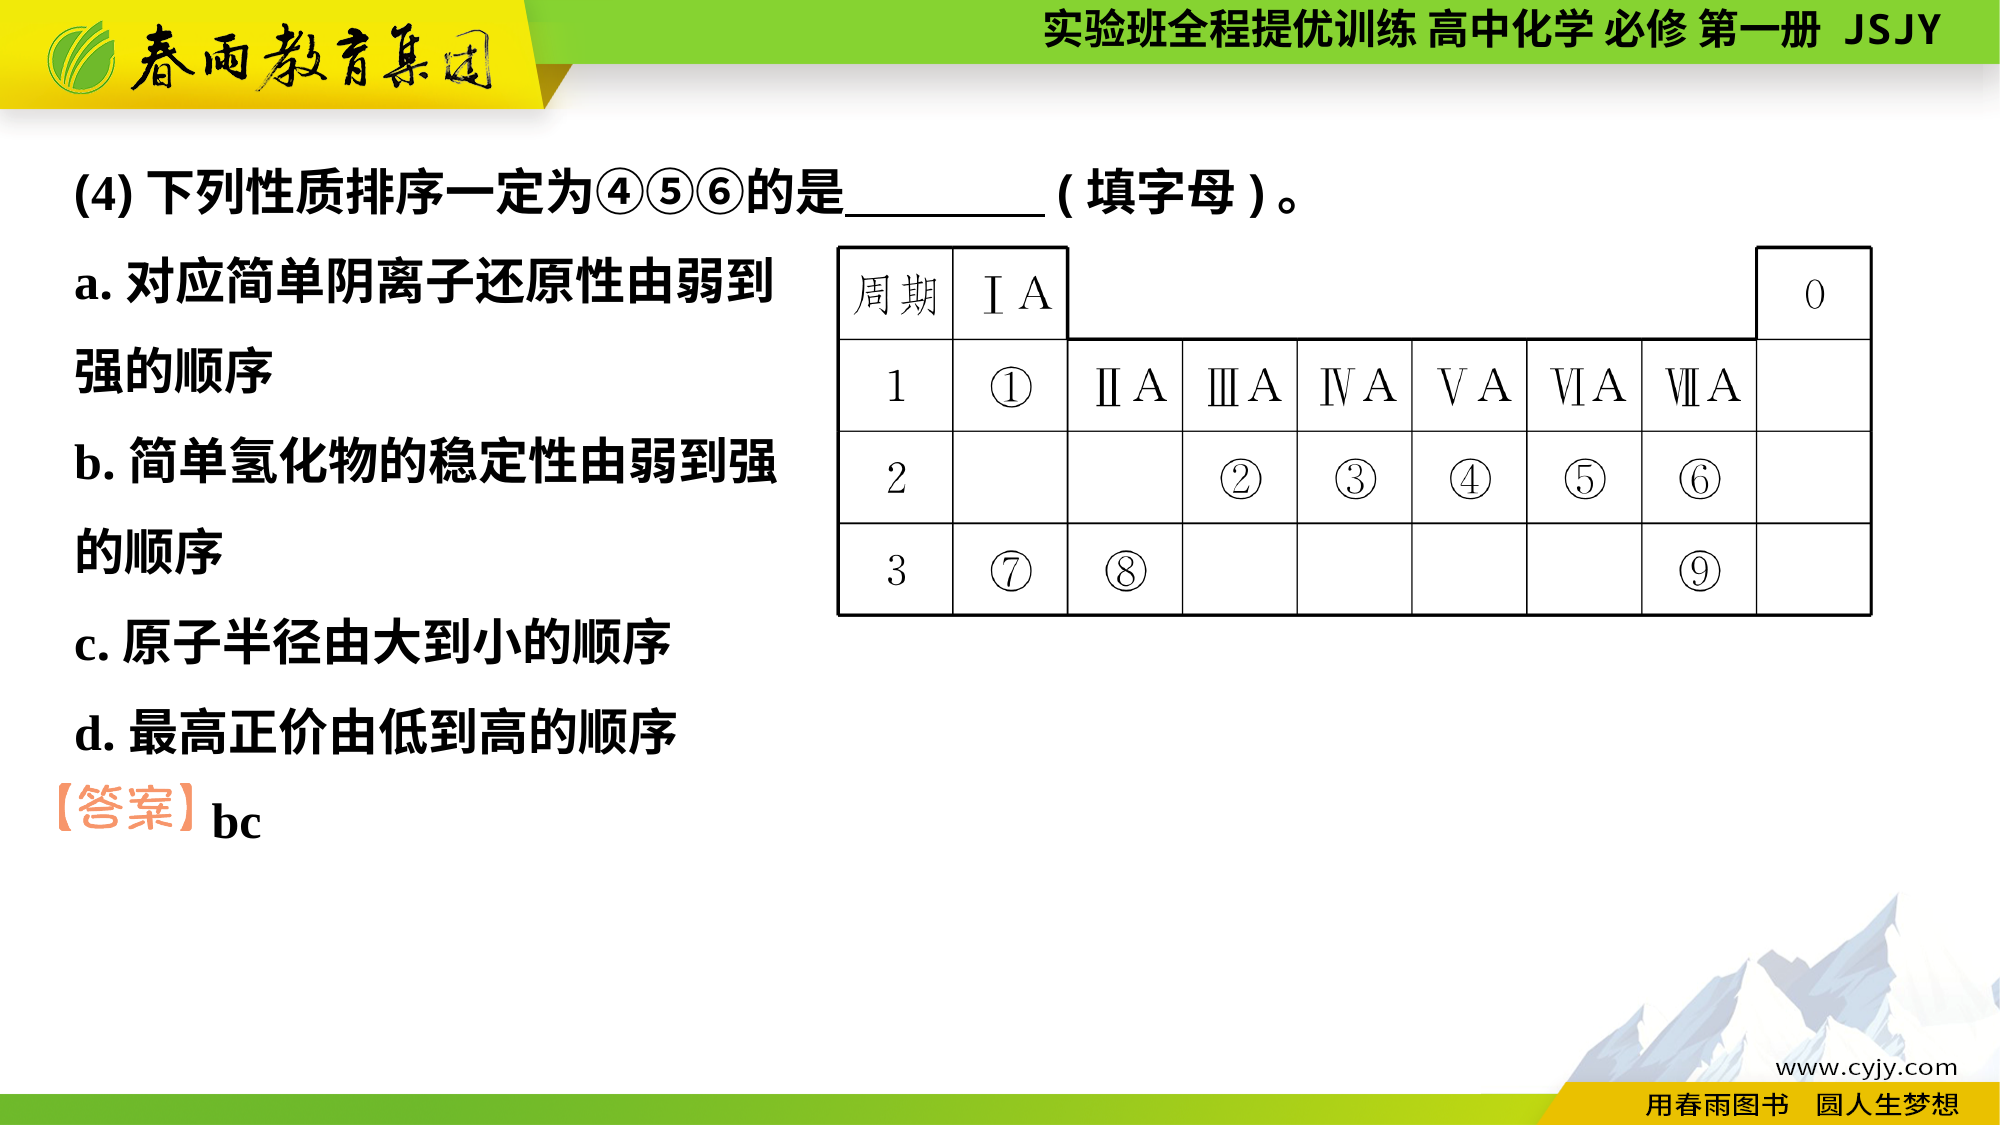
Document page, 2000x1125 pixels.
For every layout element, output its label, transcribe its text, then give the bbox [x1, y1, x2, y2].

text_box bc [59, 750, 1944, 856]
picture [0, 0, 2000, 1125]
list (4)下列性质排序一定为④⑤⑥的是 (填字母)。 a.对应简单阴离子还原性由弱到 强的顺序 b.简单氢化物的稳定性由弱到强 的顺序 c.原子半径由大到小的顺序 d.最高正价由低到高的顺序 [59, 122, 1944, 750]
